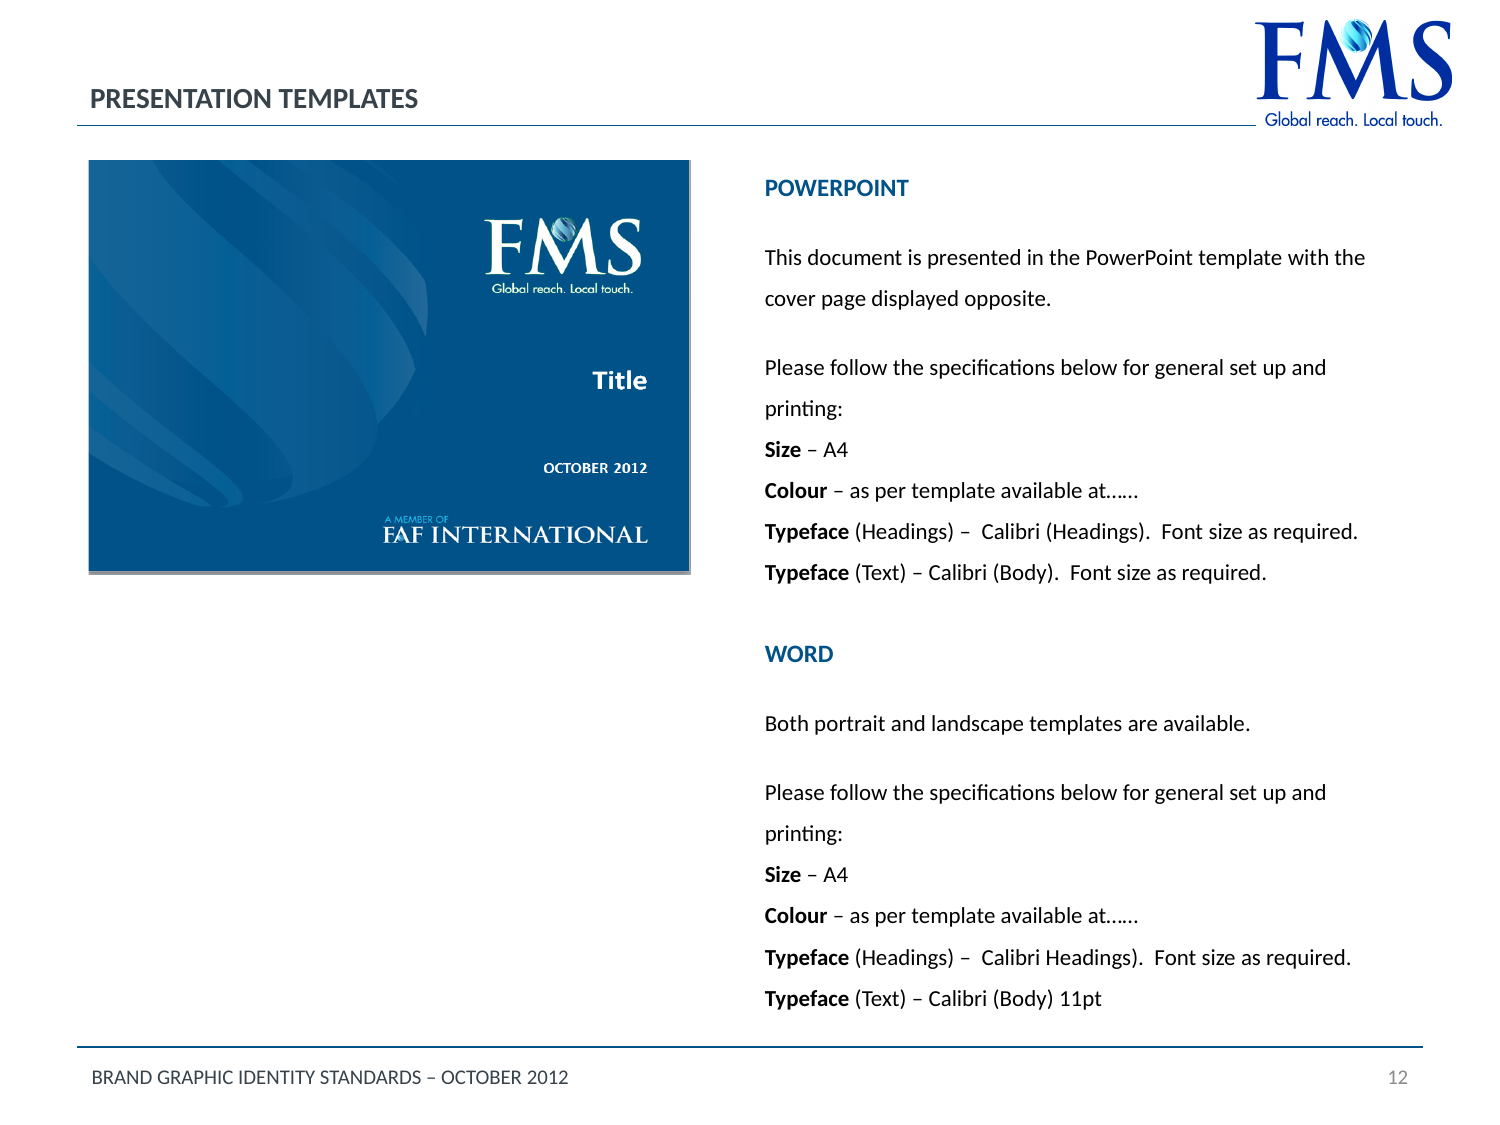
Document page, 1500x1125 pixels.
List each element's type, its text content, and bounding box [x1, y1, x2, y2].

picture [88, 160, 692, 576]
text_box POWERPOINT This document is presented in the PowerPoint template with the cover page displayed opposite. Please follow the specifications below for general set up and printing: Size – A4 Colour – as per template available at…… Typeface (Headings) – Calibri (Headings). Font size as required. Typeface (Text) – Calibri (Body). Font size as required. [750, 148, 1424, 593]
title PRESENTATION TEMPLATES [75, 78, 1223, 116]
footer BRAND GRAPHIC IDENTITY STANDARDS – OCTOBER 2012 [76, 1058, 609, 1094]
text_box WORD Both portrait and landscape templates are available. Please follow the specifications below for general set up and printing: Size – A4 Colour – as per template available at…… Typeface (Headings) – Calibri Headings). Font size as required. Typeface (Text) – Calibri (Body) 11pt [750, 615, 1424, 1019]
slide_number 12 [950, 1058, 1424, 1094]
picture [1255, 19, 1452, 126]
